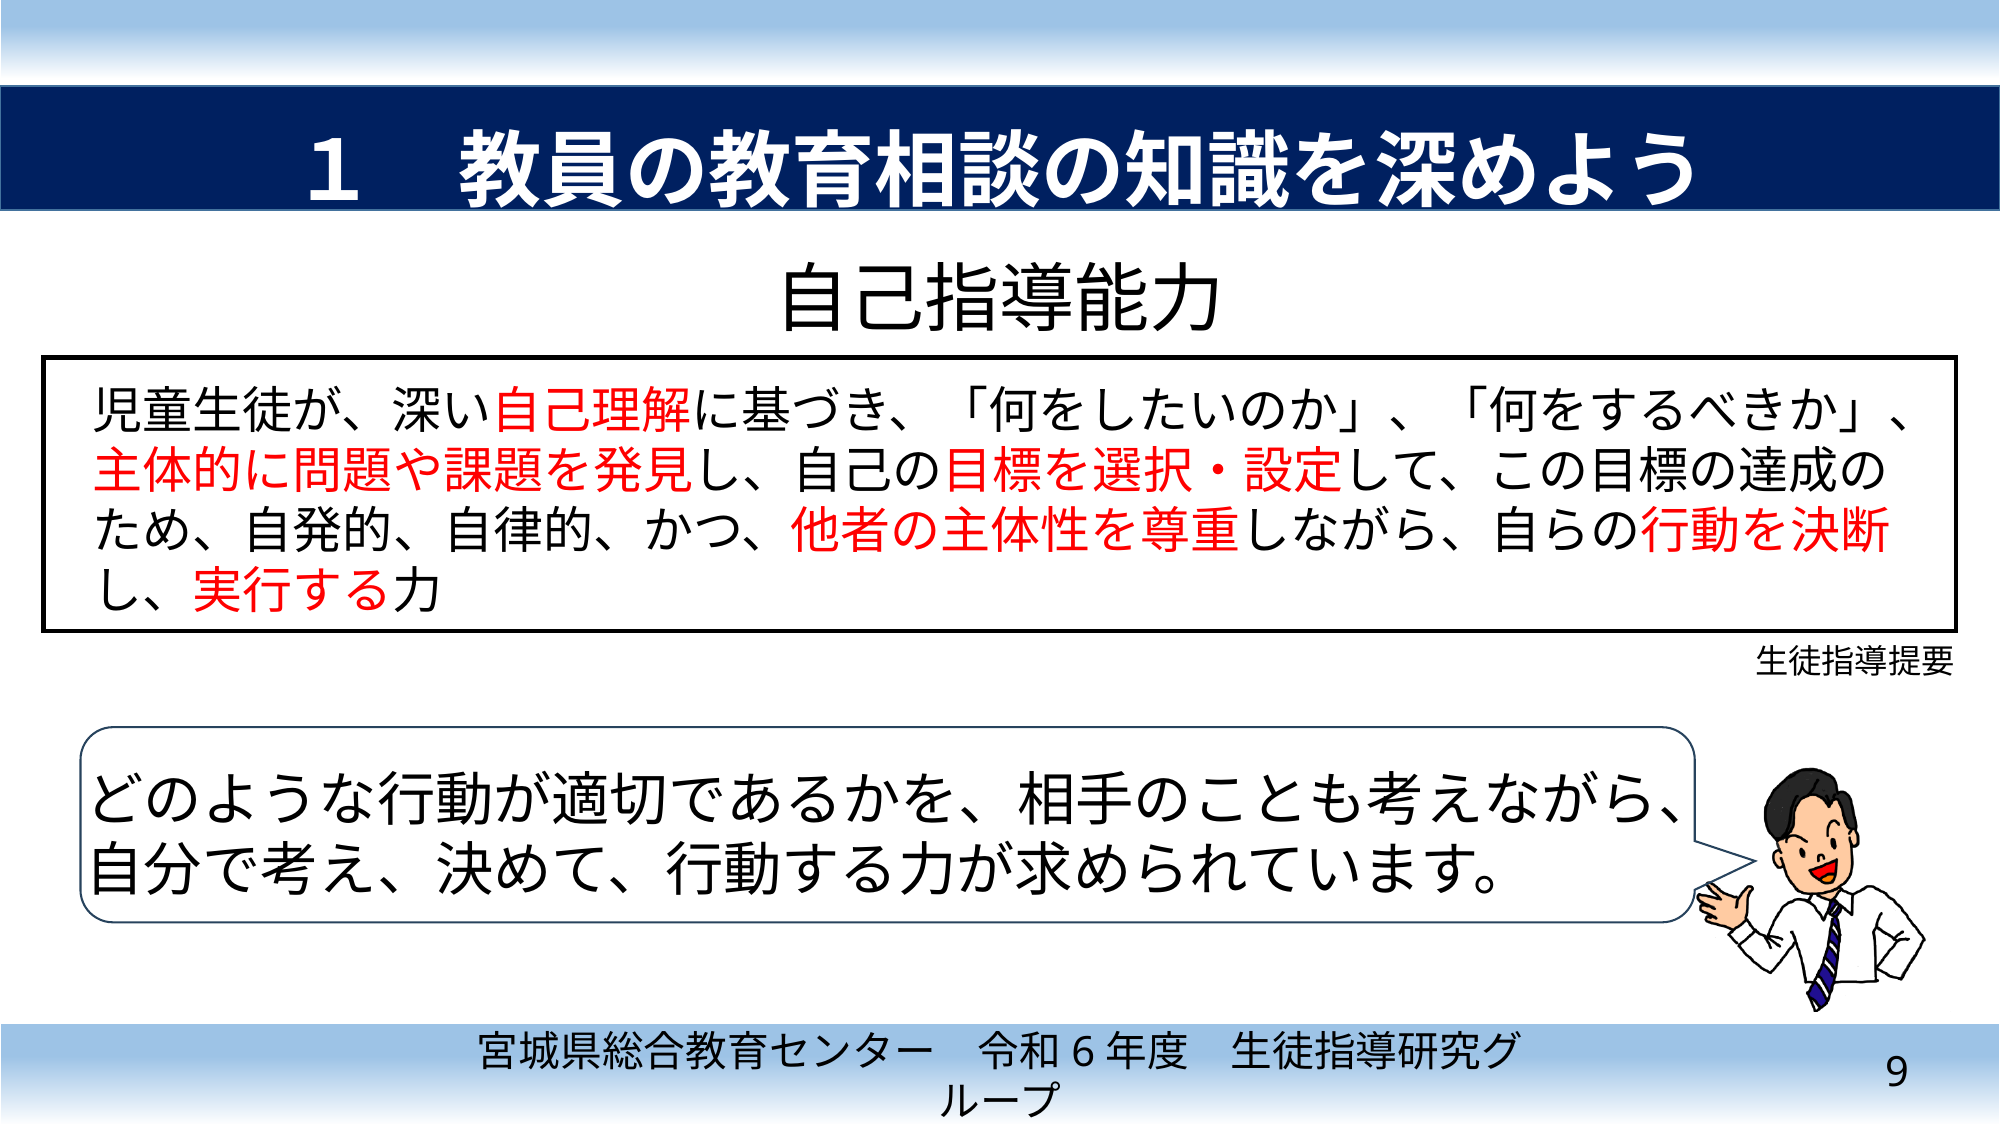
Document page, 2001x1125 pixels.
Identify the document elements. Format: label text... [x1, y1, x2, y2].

text_box [1780, 85, 2000, 211]
text_box [79, 726, 1695, 924]
text_box どのような行動が適切であるかを、相手のことも考えながら、自分で考え、決めて、行動する力が求められています。 [70, 755, 85, 910]
text_box 宮城県総合教育センター 令和6年度 生徒指導研究グループ [428, 1045, 1572, 1105]
slide_number 8 [1811, 1043, 1925, 1104]
text_box [43, 356, 1957, 632]
text_box [0, 85, 220, 211]
text_box 生徒指導提要 [1299, 632, 1970, 688]
text_box 自己指導能力 [742, 243, 1258, 349]
text_box １ 教員の教育相談の知識を深めよう [220, 59, 1780, 224]
picture [1676, 752, 1957, 1012]
